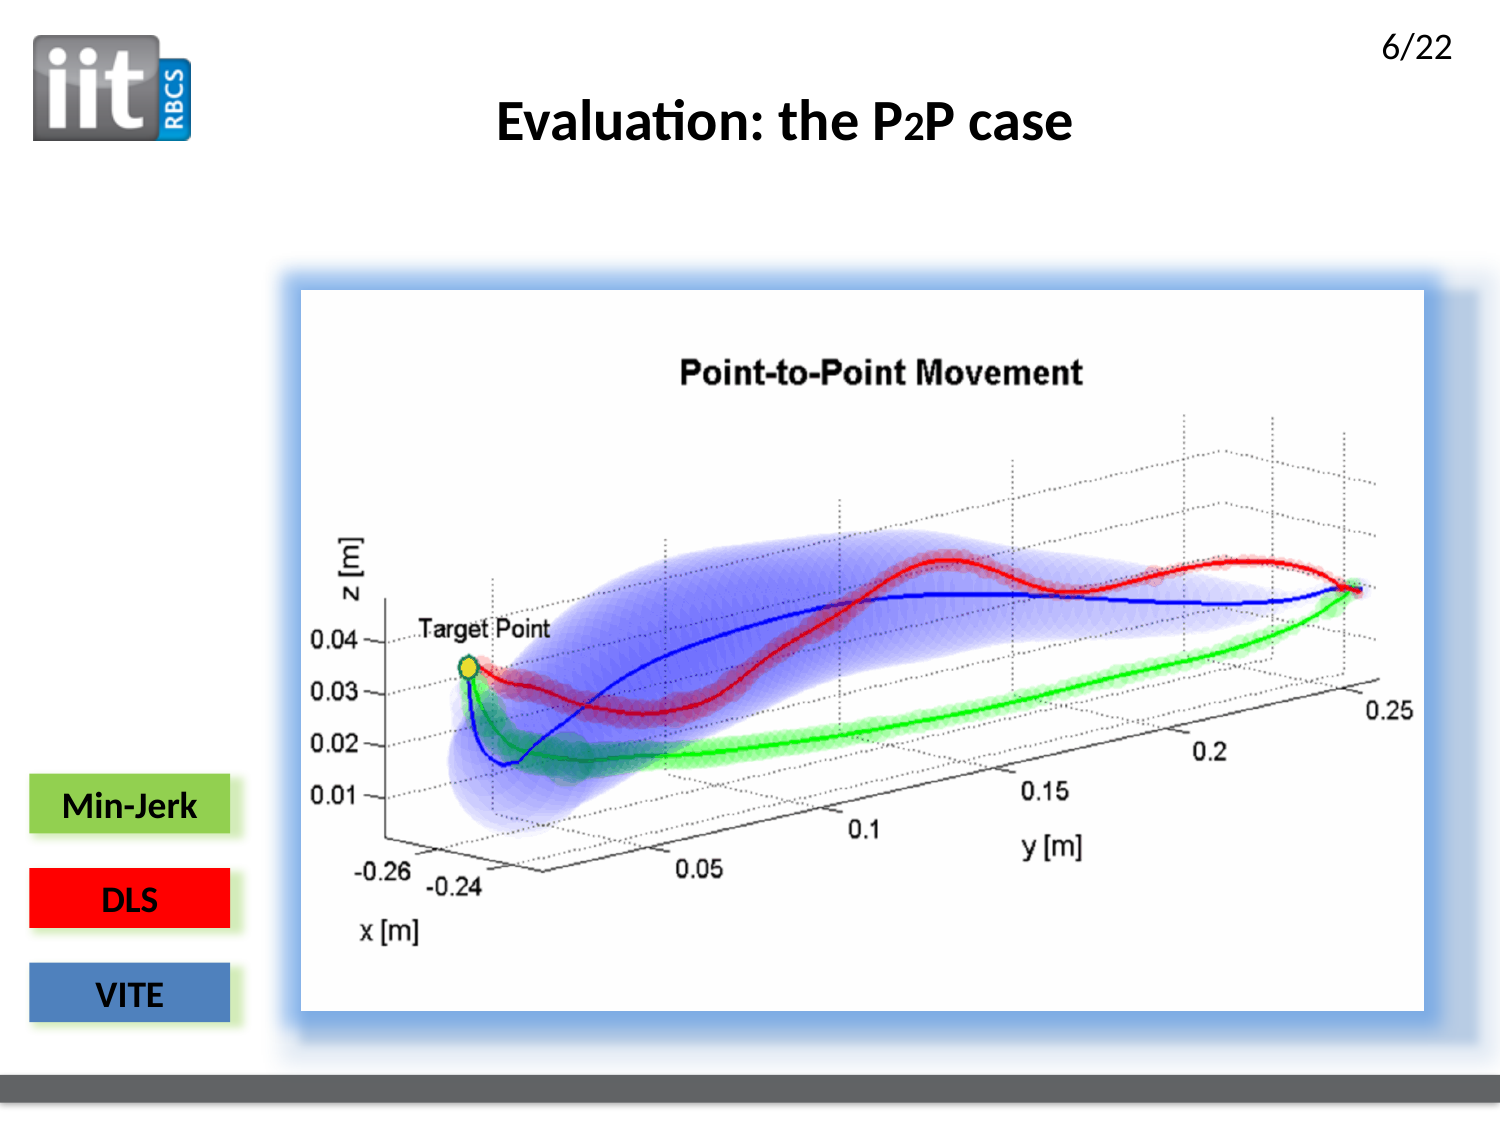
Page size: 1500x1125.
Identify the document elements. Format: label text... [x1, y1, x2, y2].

text_box Min-Jerk [29, 773, 231, 834]
text_box VITE [29, 962, 231, 1023]
text_box Evaluation: the P2P case [253, 75, 1317, 160]
picture [300, 290, 1424, 1011]
text_box DLS [29, 868, 231, 928]
slide_number 6/22 [1366, 14, 1500, 69]
picture [33, 35, 191, 141]
